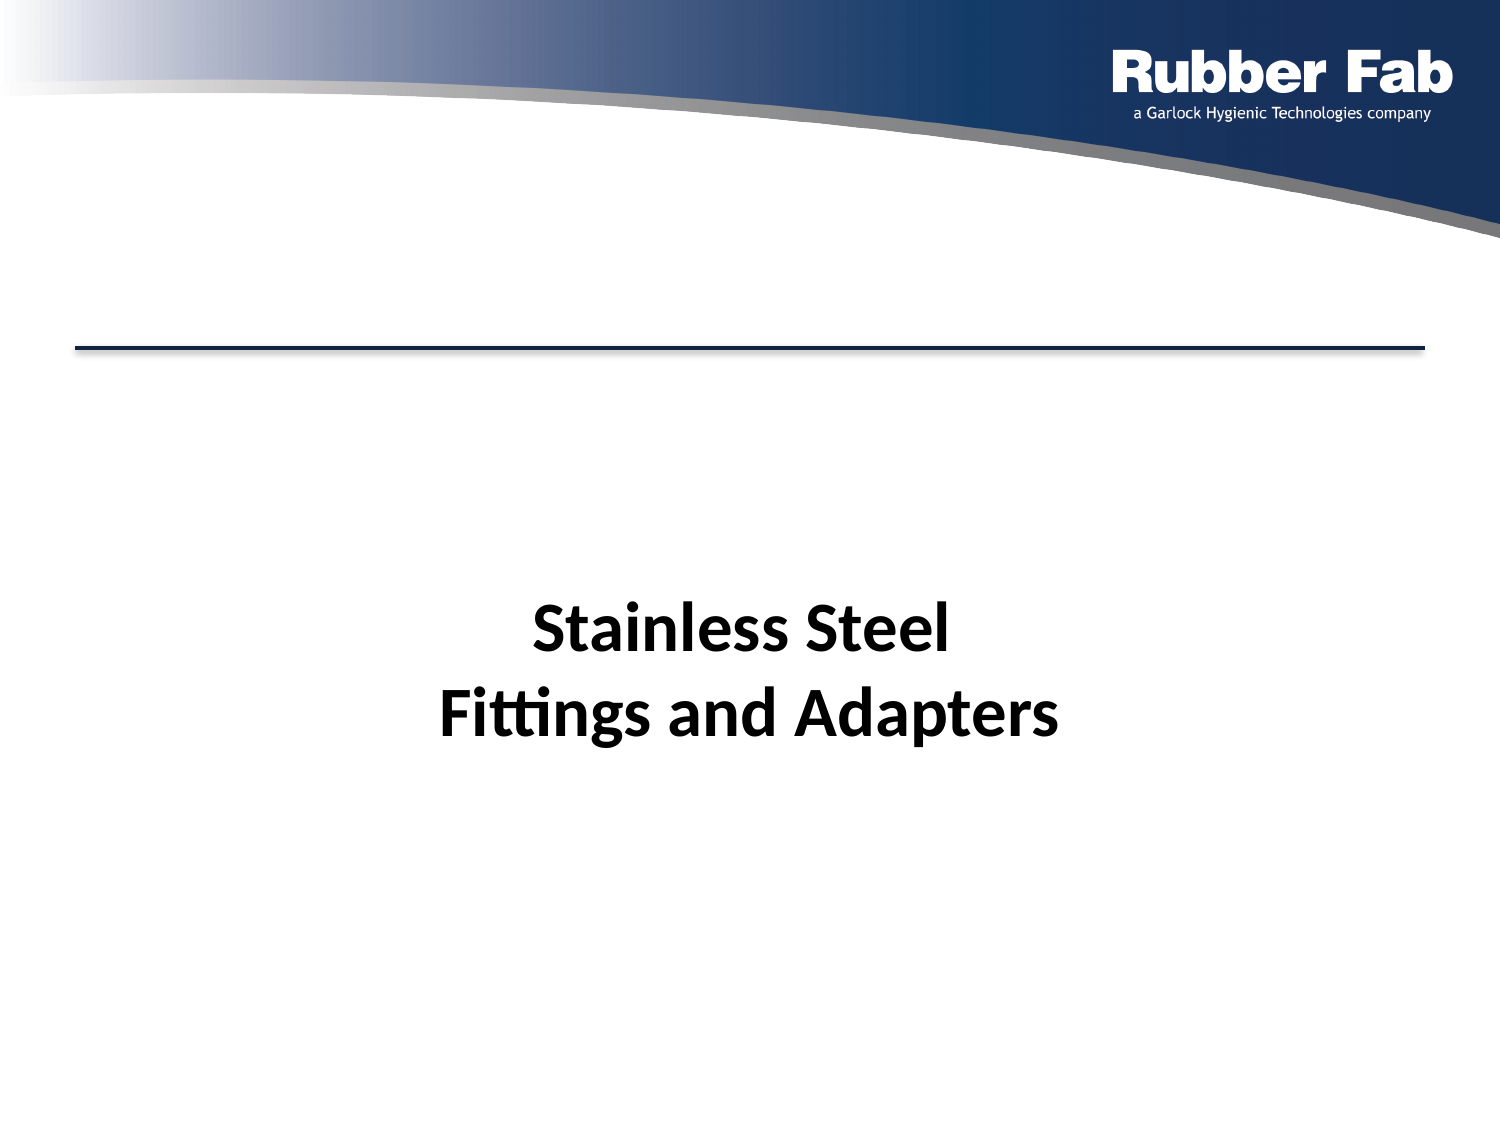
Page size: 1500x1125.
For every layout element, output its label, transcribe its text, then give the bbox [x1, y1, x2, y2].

title Stainless Steel Fittings and Adapters [75, 572, 1425, 760]
picture [0, 0, 1500, 240]
